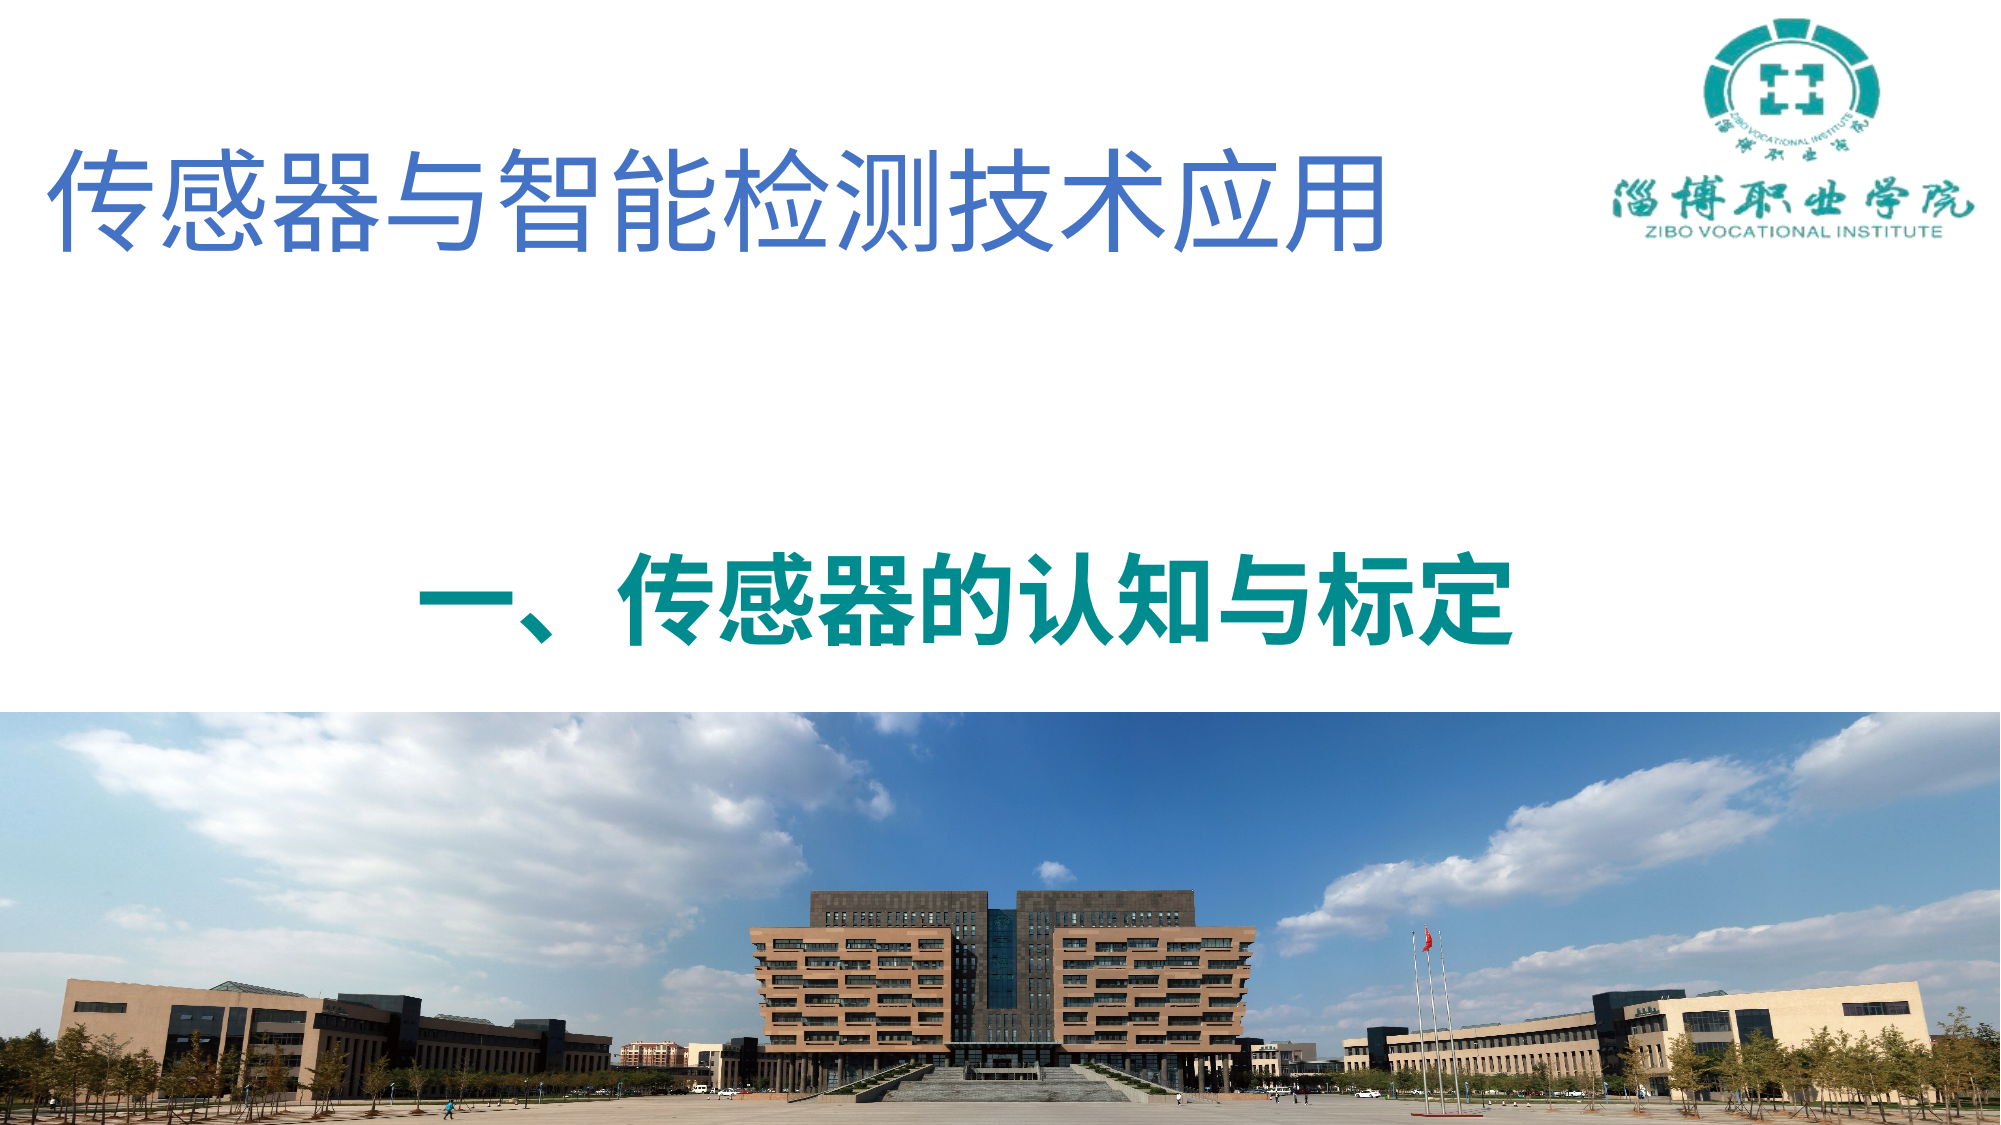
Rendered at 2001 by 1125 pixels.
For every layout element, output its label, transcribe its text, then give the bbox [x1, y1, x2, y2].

text_box 传感器与智能检测技术应用 [30, 123, 1411, 274]
text_box 一、传感器的认知与标定 [401, 530, 1664, 665]
picture [0, 712, 2000, 1125]
picture [1581, 4, 2000, 253]
